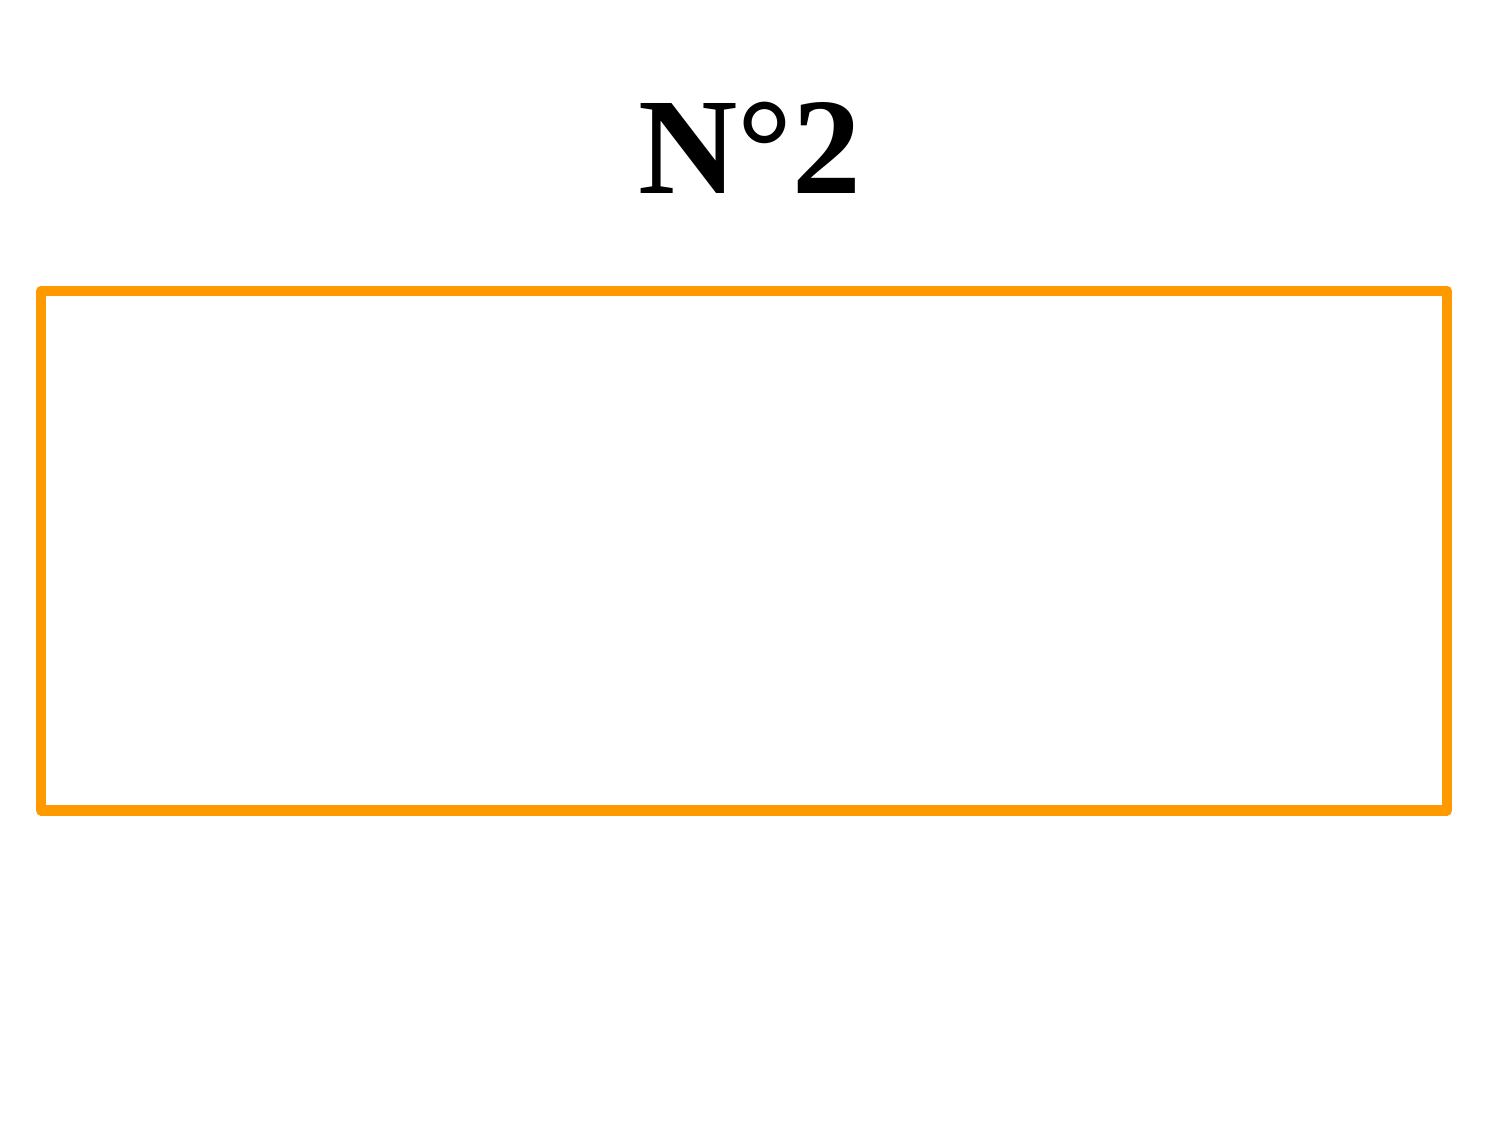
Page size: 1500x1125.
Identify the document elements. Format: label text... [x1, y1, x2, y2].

title N°2 [0, 45, 1500, 233]
